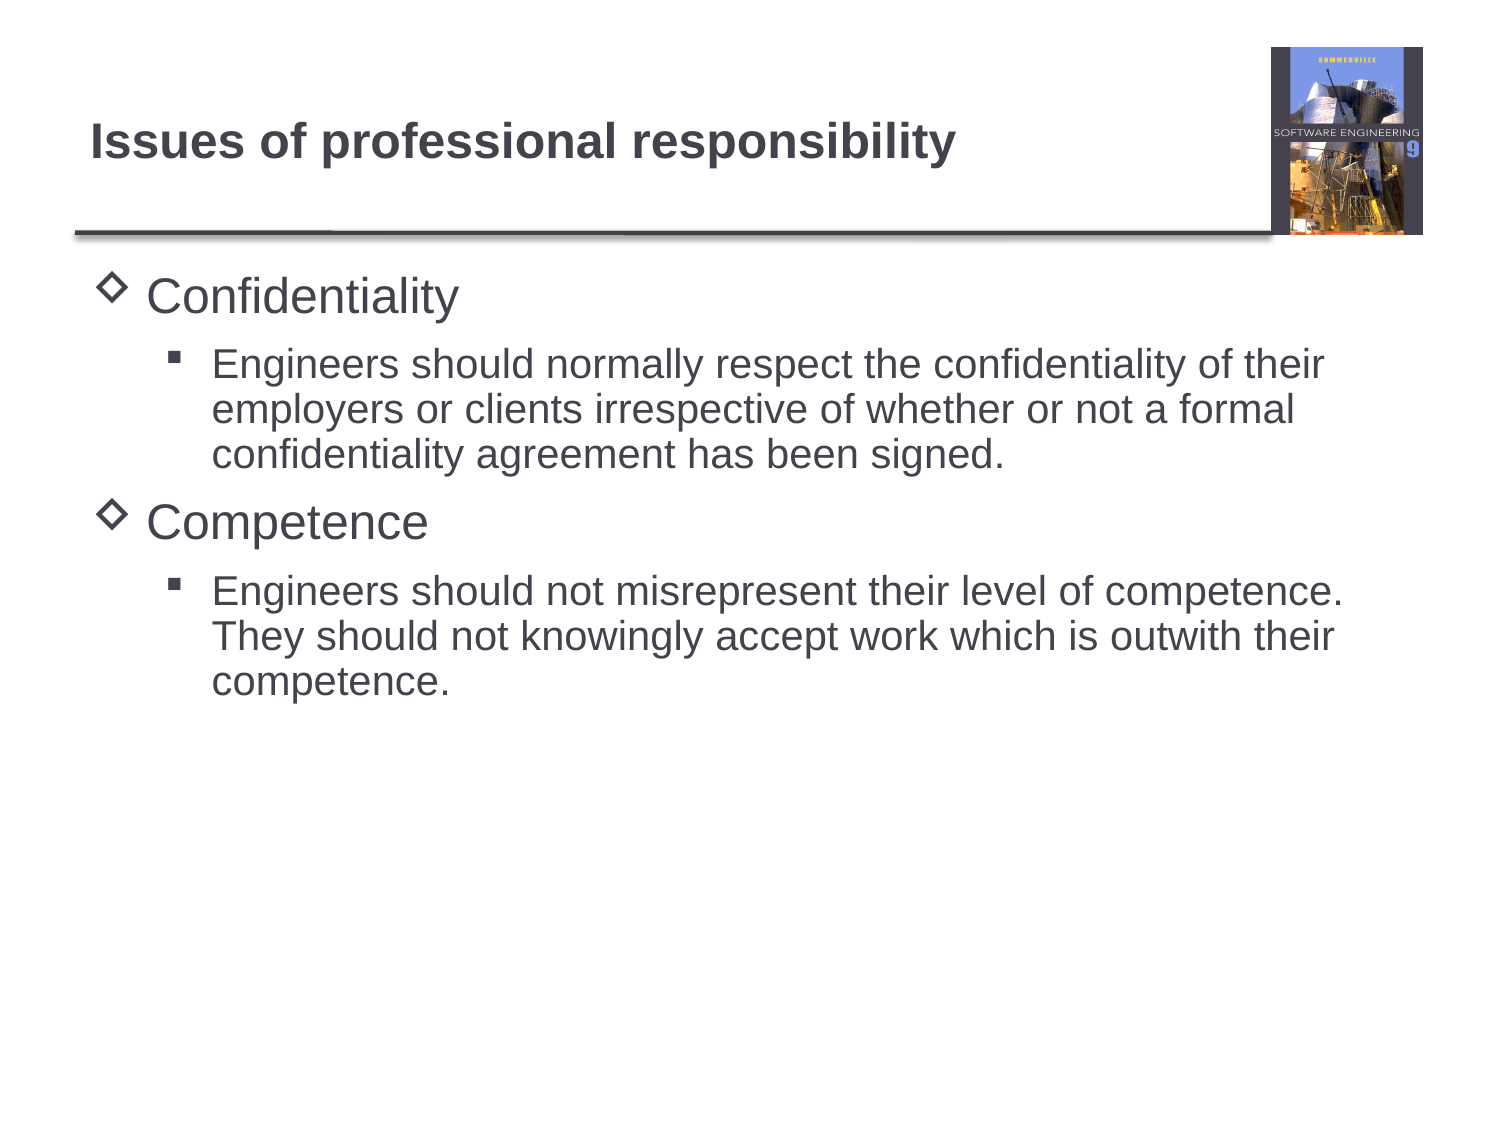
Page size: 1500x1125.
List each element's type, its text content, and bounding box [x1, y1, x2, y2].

list Confidentiality Engineers should normally respect the confidentiality of their employers or clients irrespective of whether or not a formal confidentiality agreement has been signed. Competence Engineers should not misrepresent their level of competence. They should not knowingly accept work which is outwith their competence. [75, 262, 1425, 1005]
title Issues of professional responsibility [74, 44, 1272, 233]
picture [1272, 47, 1423, 235]
